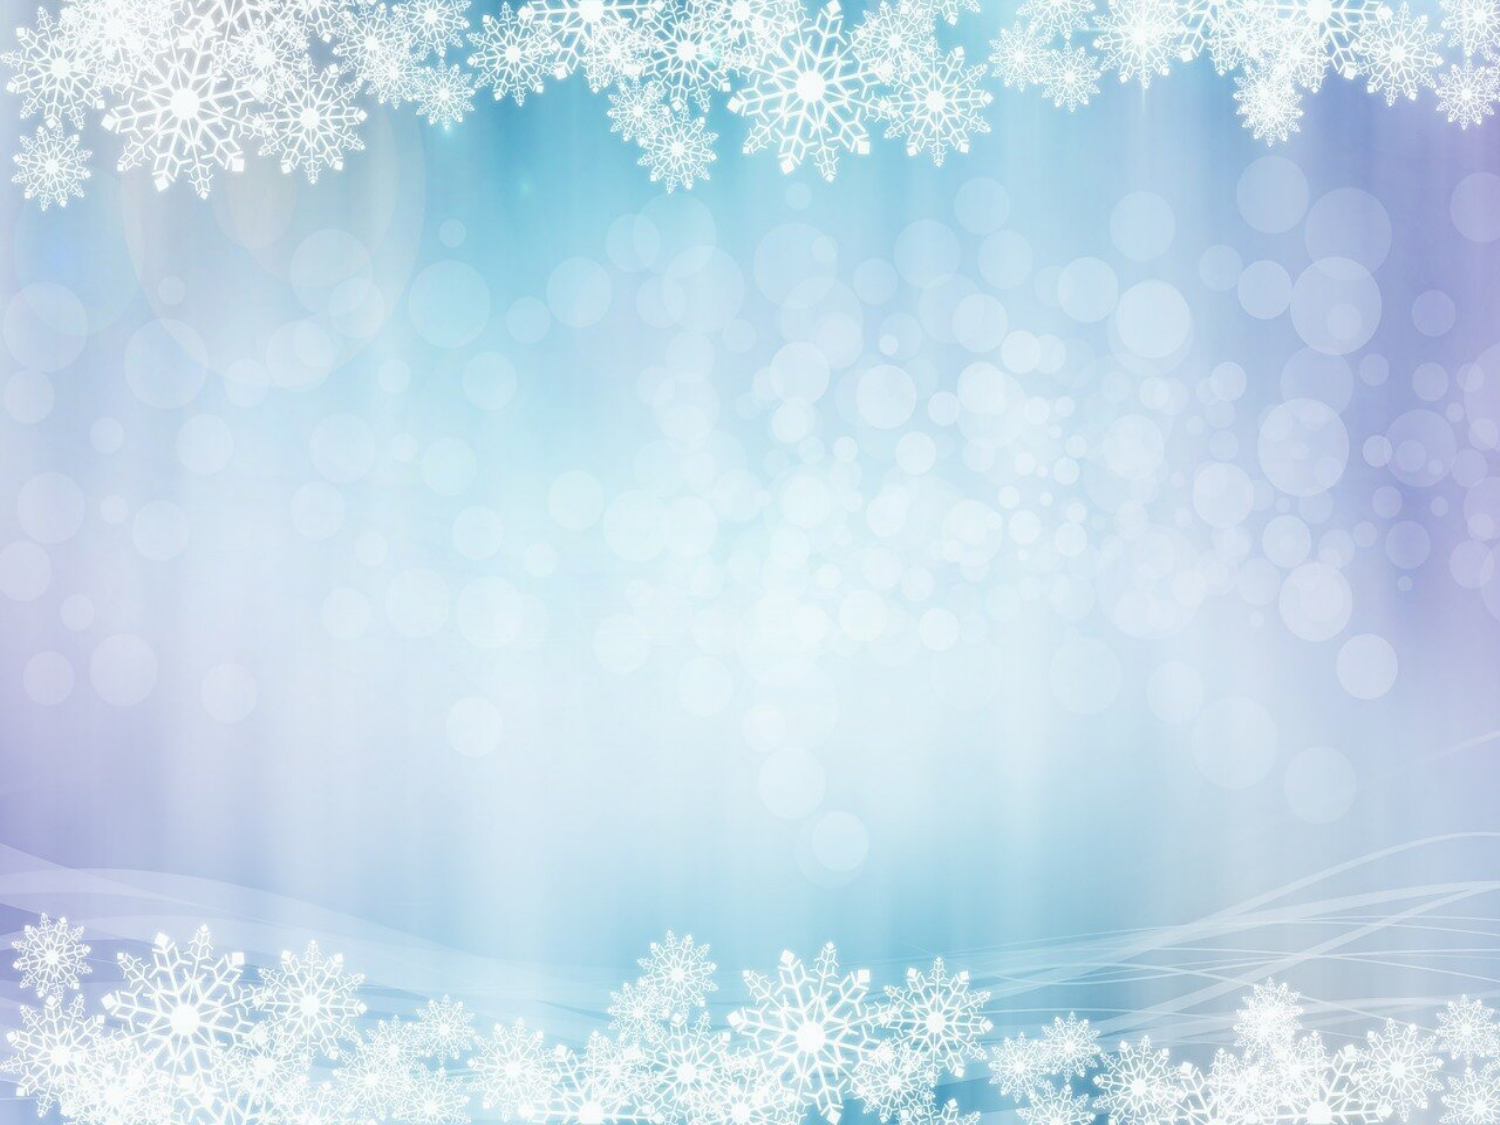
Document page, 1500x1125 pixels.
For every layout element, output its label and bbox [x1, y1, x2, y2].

list [0, 0, 1500, 1125]
